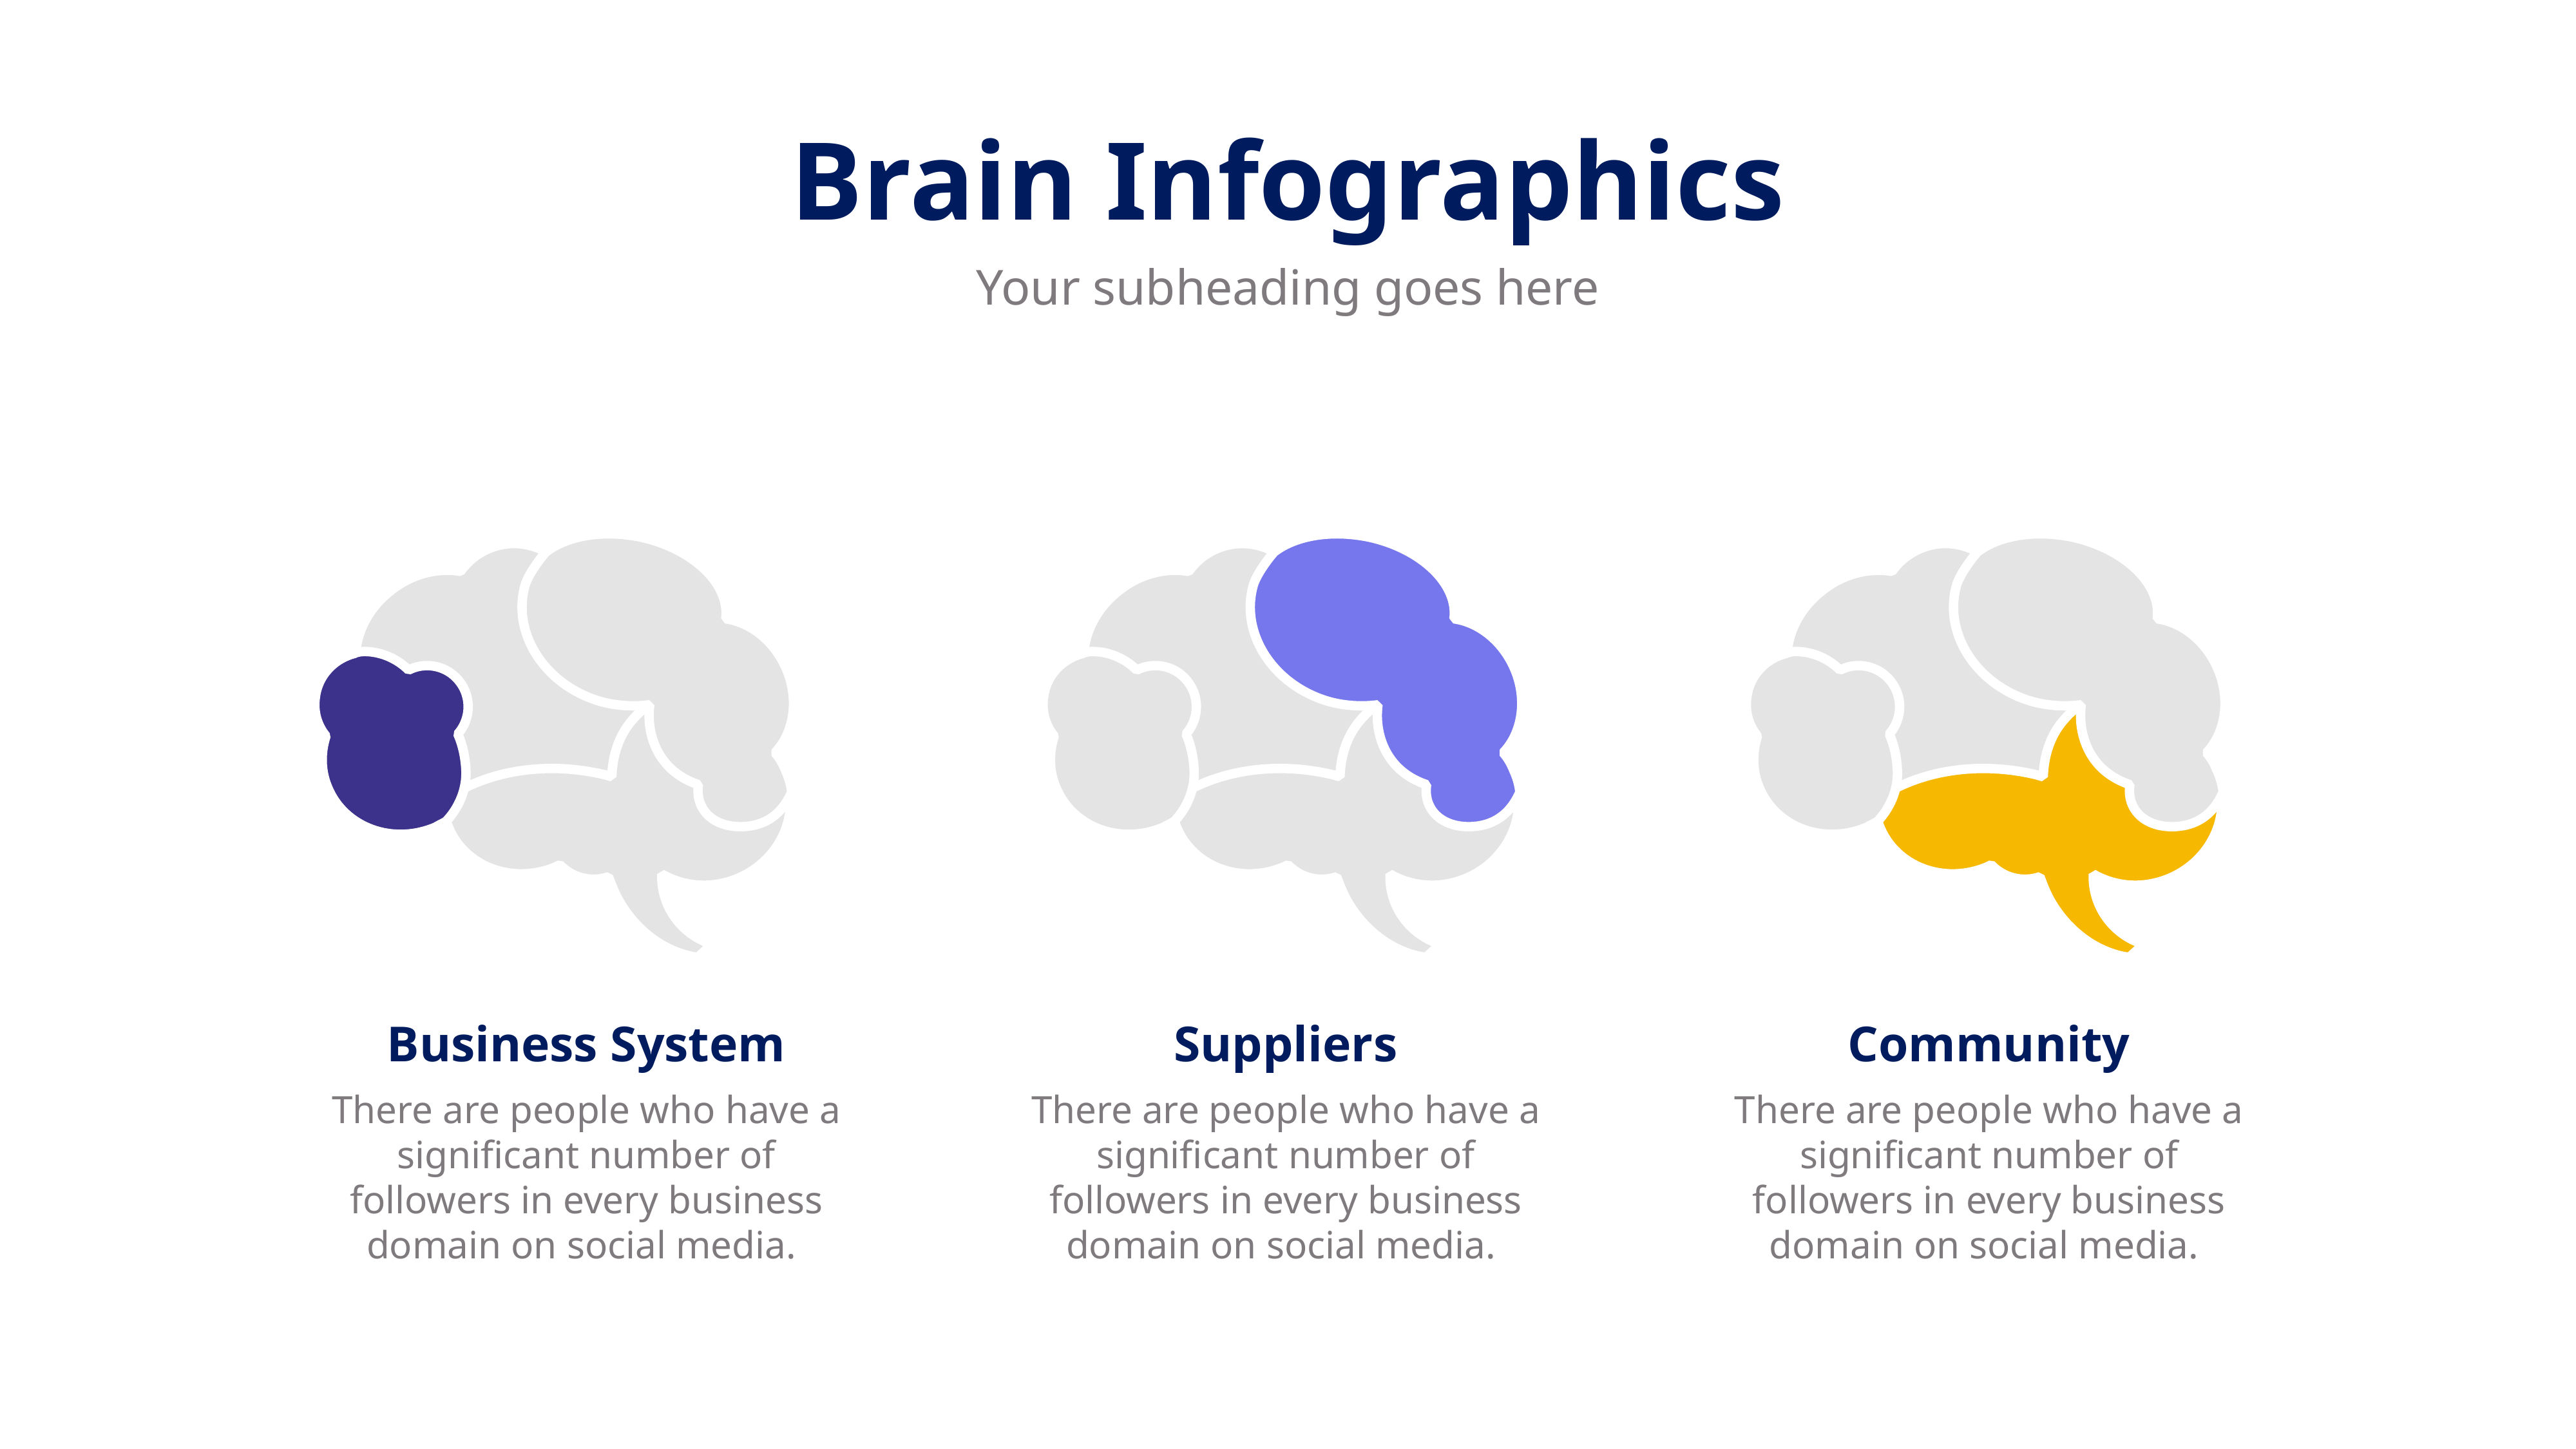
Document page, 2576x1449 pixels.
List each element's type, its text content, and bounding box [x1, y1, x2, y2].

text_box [1041, 529, 1530, 958]
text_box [1018, 1009, 1553, 1273]
text_box Brain Infographics [781, 108, 1795, 247]
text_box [319, 1009, 854, 1273]
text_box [1721, 1009, 2256, 1273]
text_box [1744, 529, 2233, 958]
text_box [313, 529, 802, 958]
text_box Your subheading goes here [281, 251, 2295, 319]
